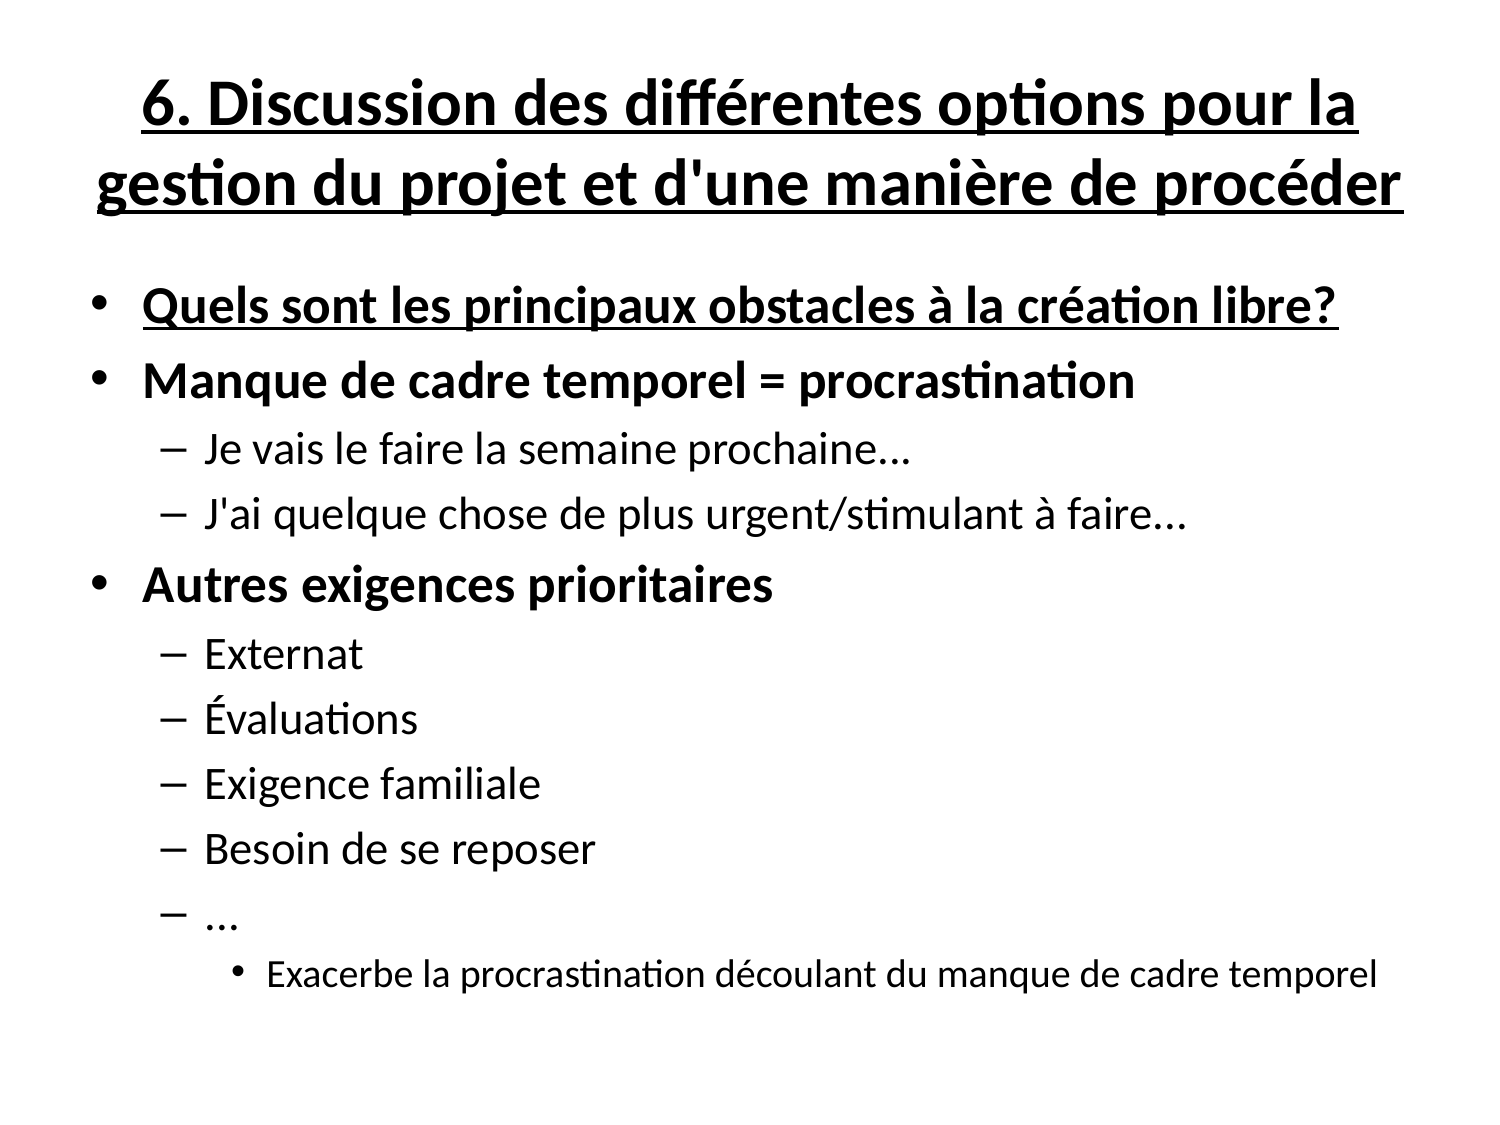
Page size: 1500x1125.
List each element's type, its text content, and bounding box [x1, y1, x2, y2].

title 6. Discussion des différentes options pour la gestion du projet et d'une manière de procéder [75, 45, 1425, 233]
list Quels sont les principaux obstacles à la création libre? Manque de cadre temporel = procrastination Je vais le faire la semaine prochaine... J'ai quelque chose de plus urgent/stimulant à faire... Autres exigences prioritaires Externat Évaluations Exigence familiale Besoin de se reposer ... Exacerbe la procrastination découlant du manque de cadre temporel [75, 262, 1425, 1005]
